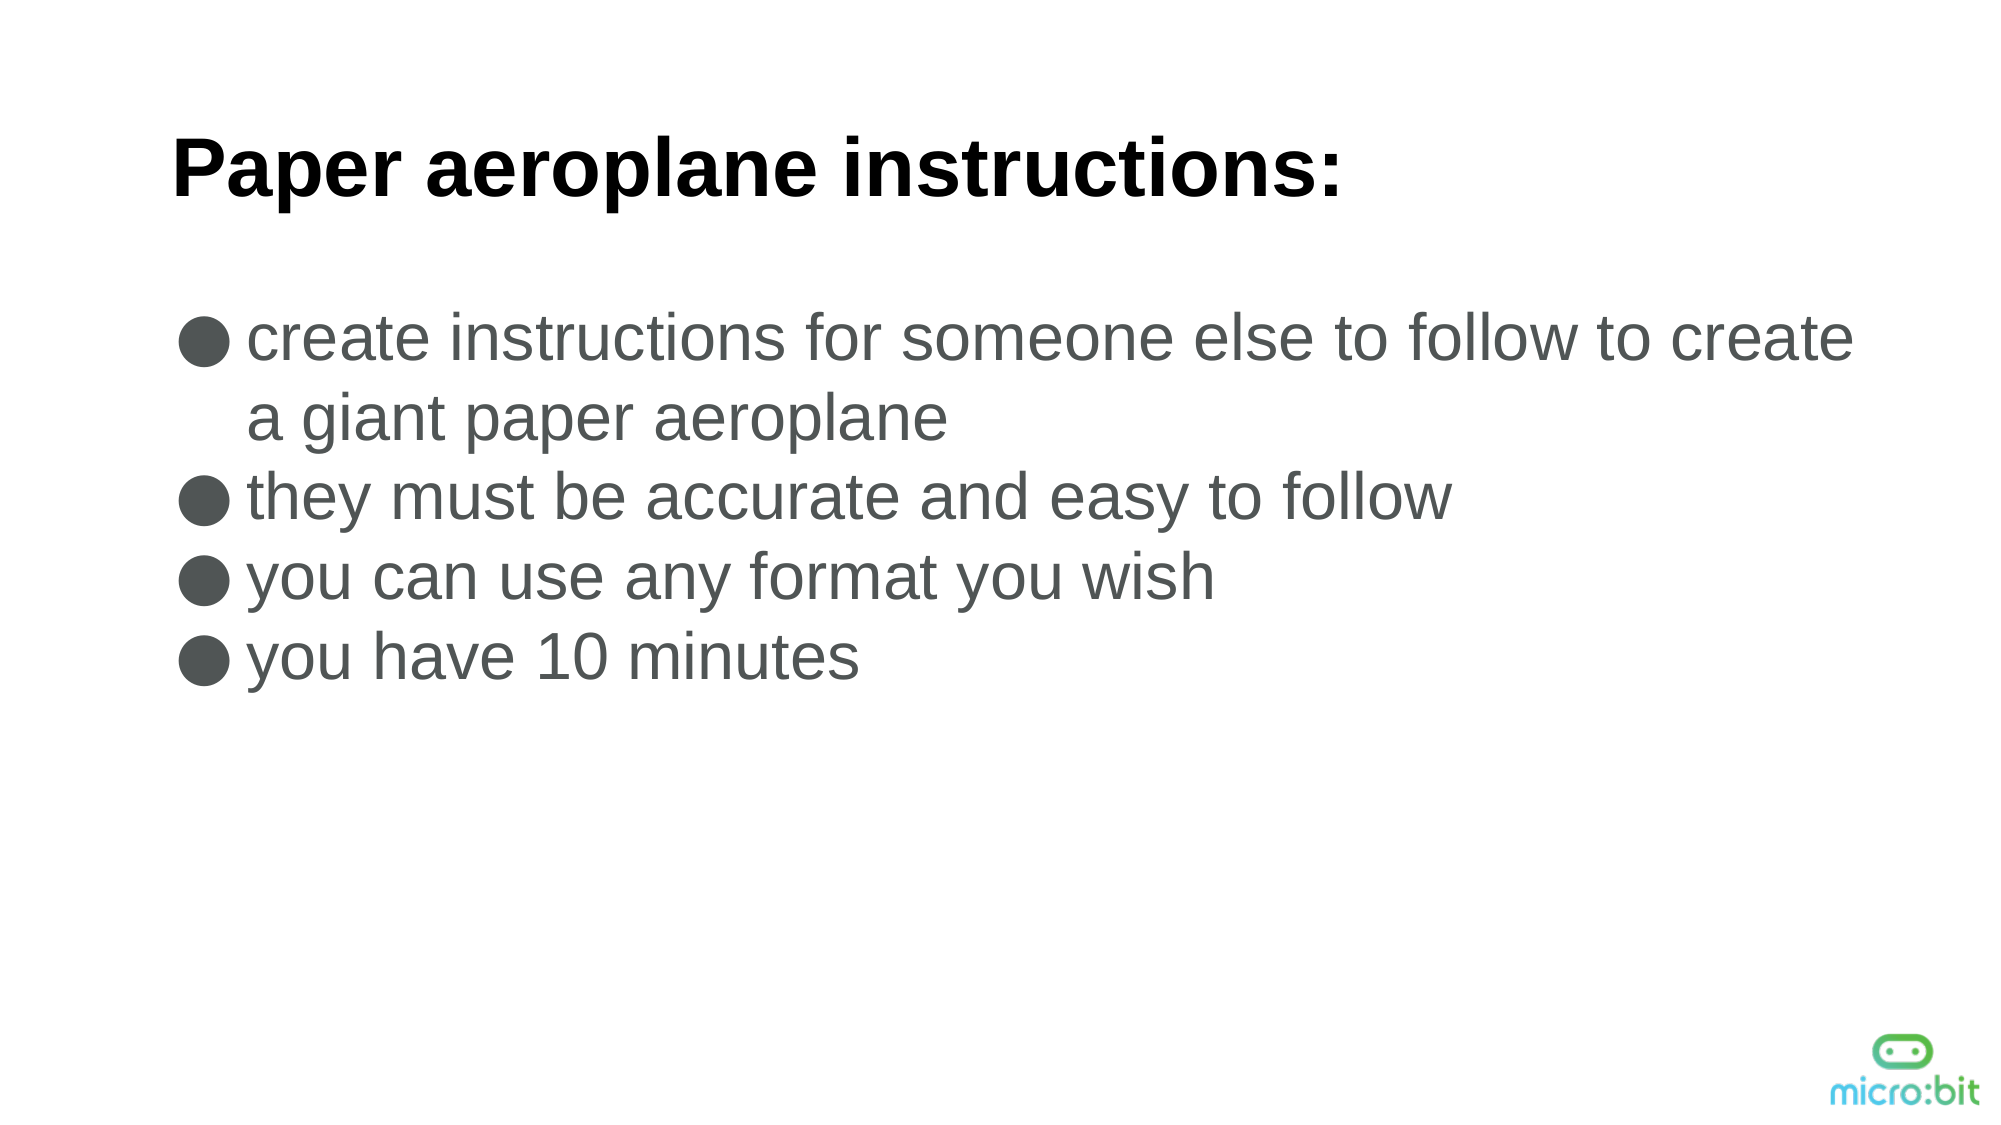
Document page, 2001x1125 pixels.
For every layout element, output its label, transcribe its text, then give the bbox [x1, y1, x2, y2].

text_box Paper aeroplane instructions: create instructions for someone else to follow to create a giant paper aeroplane they must be accurate and easy to follow you can use any format you wish you have 10 minutes [156, 105, 1909, 929]
picture [1830, 1029, 1980, 1106]
